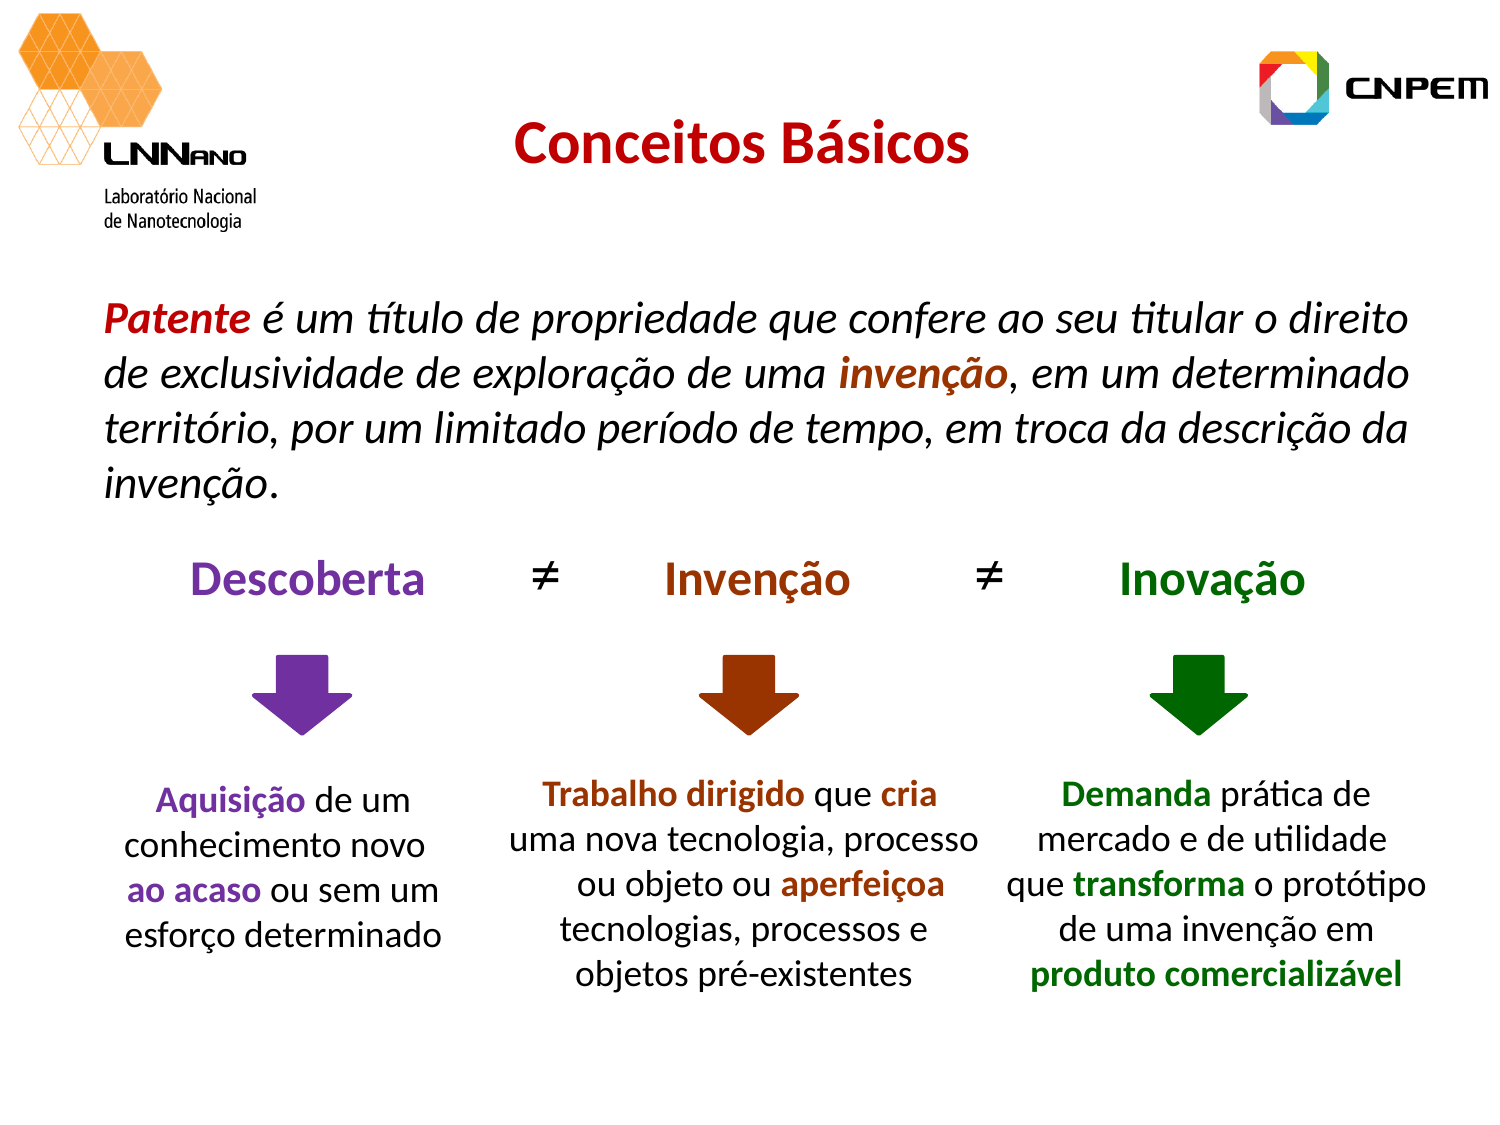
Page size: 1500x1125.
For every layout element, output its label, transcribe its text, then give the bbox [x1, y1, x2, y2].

list Patente é um título de propriedade que confere ao seu titular o direito de exclusividade de exploração de uma invenção, em um determinado território, por um limitado período de tempo, em troca da descrição da invenção. Descoberta ≠ Invenção ≠ Inovação [88, 280, 1425, 1071]
text_box [1149, 654, 1249, 736]
text_box Trabalho dirigido que cria uma nova tecnologia, processo ou objeto ou aperfeiçoa tecnologias, processos e objetos pré-existentes [501, 763, 987, 1000]
text_box [698, 654, 800, 736]
text_box [251, 654, 353, 736]
text_box Demanda prática de mercado e de utilidade que transforma o protótipo de uma invenção em produto comercializável [998, 763, 1436, 1000]
picture [0, 11, 1500, 232]
text_box Aquisição de um conhecimento novo ao acaso ou sem um esforço determinado [88, 767, 479, 962]
title Conceitos Básicos [75, 45, 1425, 233]
